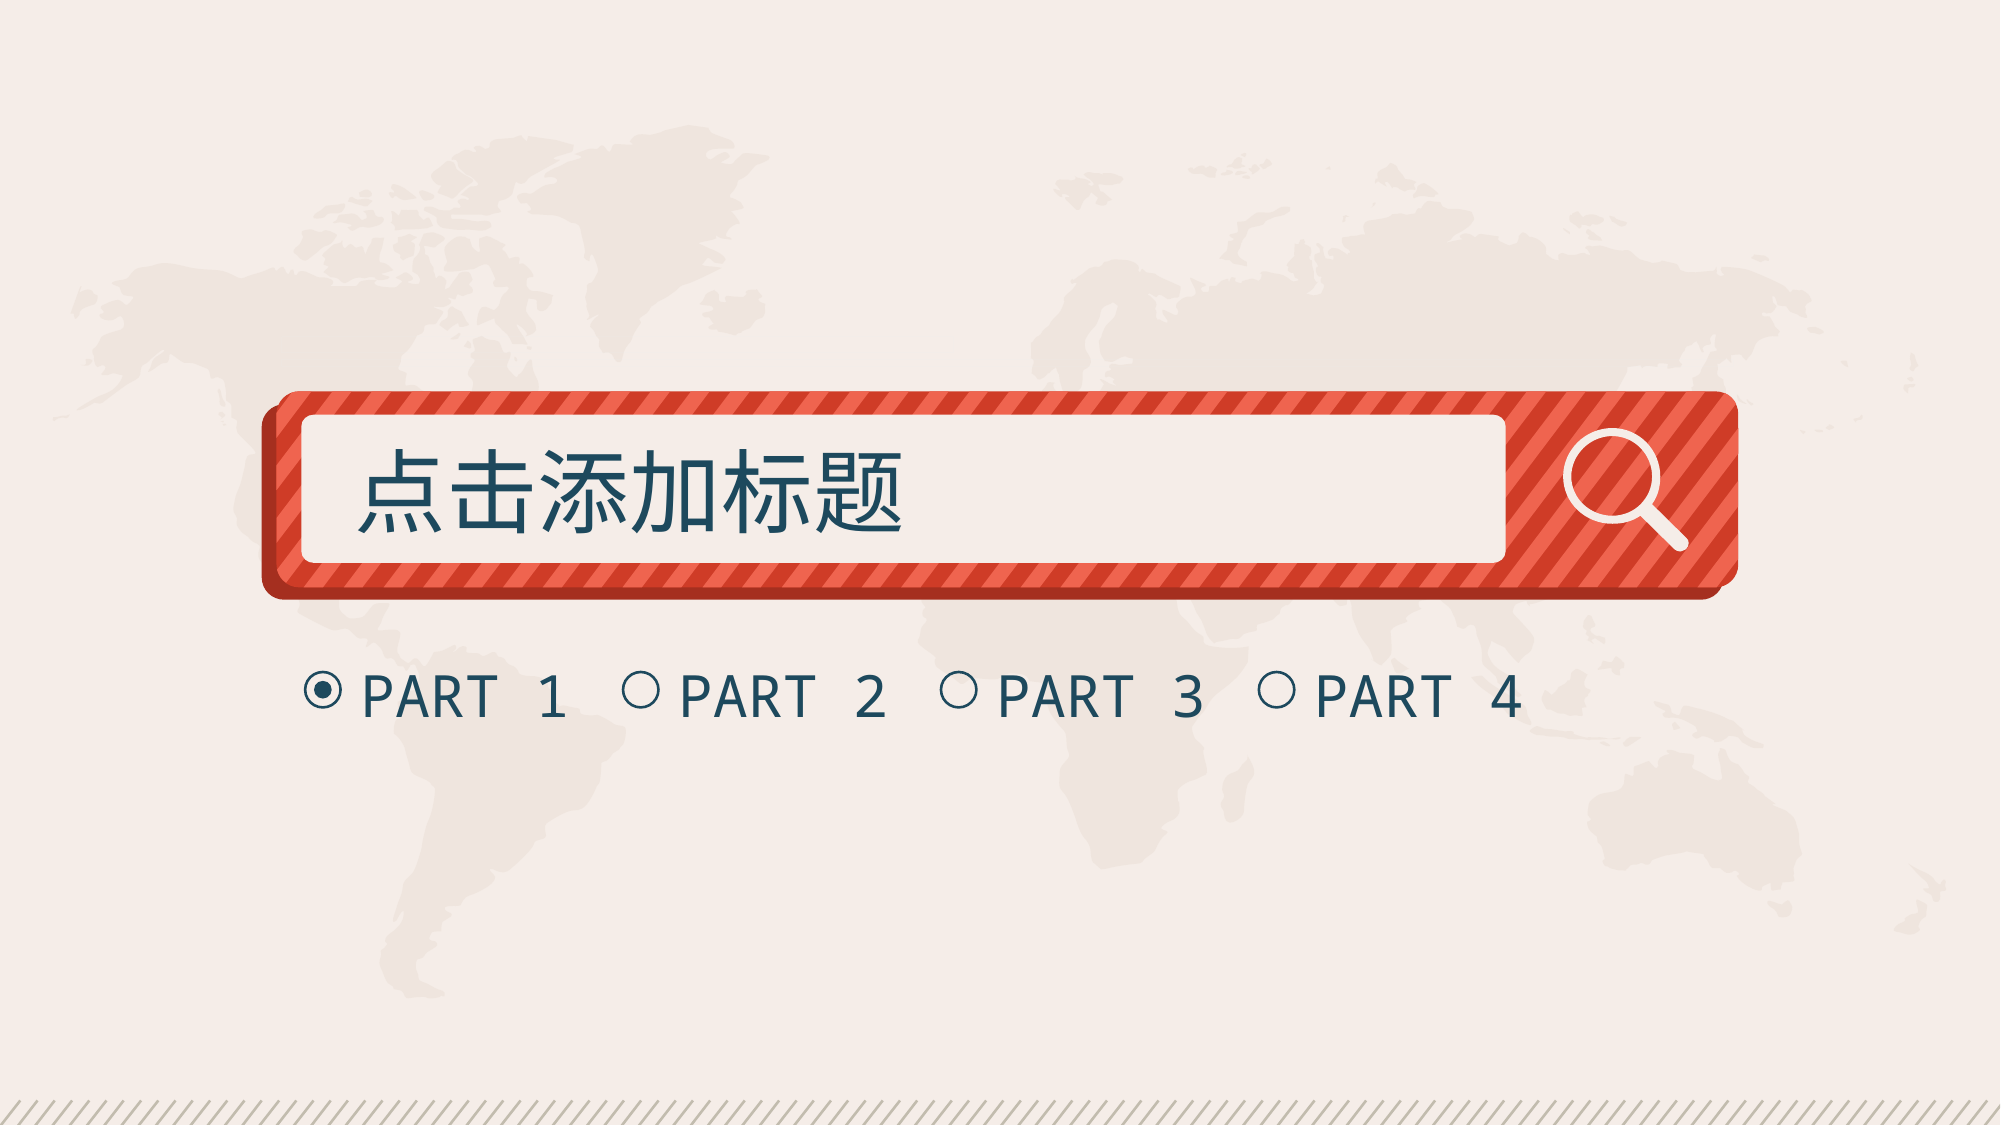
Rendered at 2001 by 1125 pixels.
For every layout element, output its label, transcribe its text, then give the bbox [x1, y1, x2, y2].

text_box [921, 563, 958, 588]
text_box [455, 391, 491, 414]
text_box [1657, 480, 1739, 588]
text_box [1470, 391, 1507, 414]
text_box [1280, 563, 1317, 588]
text_box [654, 391, 690, 414]
text_box [1598, 391, 1645, 429]
text_box [535, 391, 571, 414]
text_box [933, 391, 969, 414]
text_box [841, 563, 879, 588]
text_box [1583, 441, 1641, 511]
text_box [1092, 391, 1128, 414]
text_box [1053, 391, 1088, 414]
text_box [682, 563, 720, 588]
text_box [961, 563, 998, 588]
text_box [343, 563, 381, 588]
text_box [1430, 391, 1467, 414]
text_box [1398, 563, 1436, 588]
text_box [1678, 507, 1739, 588]
text_box [1618, 534, 1669, 588]
text_box [483, 563, 520, 588]
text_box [941, 652, 1258, 738]
text_box [1259, 563, 1298, 588]
text_box [582, 563, 621, 588]
text_box [383, 563, 422, 588]
text_box [1252, 391, 1287, 414]
text_box [276, 391, 312, 438]
text_box [722, 563, 759, 588]
text_box [1618, 391, 1666, 433]
text_box [901, 563, 939, 588]
text_box [861, 563, 899, 588]
text_box [881, 563, 918, 588]
text_box [363, 563, 401, 588]
text_box [854, 391, 889, 414]
text_box [1001, 563, 1038, 588]
text_box [563, 563, 600, 588]
text_box [276, 513, 301, 570]
text_box [662, 563, 700, 588]
text_box [1339, 563, 1377, 588]
text_box [813, 391, 849, 414]
text_box [1013, 391, 1049, 414]
text_box [1151, 391, 1188, 414]
text_box [376, 391, 411, 414]
text_box [1160, 563, 1197, 588]
text_box [1291, 391, 1327, 414]
text_box [277, 538, 304, 583]
text_box [1595, 450, 1650, 515]
text_box [1080, 563, 1118, 588]
text_box [1658, 404, 1739, 519]
text_box [1636, 391, 1686, 442]
text_box [1200, 563, 1237, 588]
text_box [336, 391, 371, 414]
text_box [1418, 563, 1457, 588]
text_box [1072, 391, 1108, 414]
text_box [1506, 391, 1626, 550]
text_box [623, 652, 941, 738]
text_box [1191, 391, 1228, 414]
text_box [1613, 467, 1652, 515]
text_box [981, 563, 1019, 588]
text_box [1041, 563, 1078, 588]
text_box [1506, 391, 1606, 523]
text_box [276, 432, 301, 491]
text_box [1231, 391, 1268, 414]
text_box [1100, 563, 1138, 588]
text_box [893, 391, 929, 414]
text_box [734, 391, 769, 414]
text_box [1239, 563, 1277, 588]
text_box [495, 391, 531, 414]
text_box [502, 563, 541, 588]
text_box [1359, 563, 1396, 588]
text_box [872, 391, 910, 414]
text_box [315, 391, 352, 414]
text_box [1518, 510, 1589, 588]
text_box [622, 563, 661, 588]
text_box [1491, 391, 1526, 420]
text_box [1459, 563, 1497, 588]
text_box [1506, 391, 1586, 498]
text_box [1572, 437, 1611, 487]
text_box [1681, 454, 1739, 544]
text_box [615, 391, 650, 414]
text_box [802, 563, 839, 588]
text_box [694, 391, 730, 414]
text_box [1577, 517, 1646, 588]
text_box [1411, 391, 1447, 414]
text_box [1563, 428, 1689, 552]
text_box [1179, 563, 1218, 588]
text_box [1060, 563, 1098, 588]
text_box [554, 391, 591, 414]
text_box [1212, 391, 1247, 414]
text_box [1350, 391, 1388, 414]
text_box [434, 391, 471, 414]
text_box [1558, 523, 1625, 588]
text_box [301, 414, 1506, 563]
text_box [305, 652, 623, 738]
text_box [1311, 391, 1347, 414]
text_box [1132, 391, 1168, 414]
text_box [1258, 652, 1582, 738]
text_box [443, 563, 481, 588]
text_box [514, 391, 551, 414]
text_box [952, 391, 989, 414]
text_box [774, 391, 810, 414]
text_box [415, 391, 451, 414]
text_box [395, 391, 432, 414]
text_box [633, 391, 671, 414]
text_box [0, 0, 1218, 1104]
text_box [1120, 563, 1157, 588]
text_box [1270, 391, 1308, 414]
text_box [474, 391, 512, 414]
text_box [972, 391, 1008, 414]
text_box [1638, 545, 1684, 588]
text_box [1647, 391, 1706, 456]
text_box [463, 563, 501, 588]
text_box [1020, 563, 1059, 588]
text_box [261, 405, 1722, 600]
text_box [912, 391, 949, 414]
text_box [575, 391, 610, 414]
text_box [821, 563, 859, 588]
text_box [1697, 533, 1739, 588]
text_box [1390, 391, 1427, 414]
text_box [673, 391, 710, 414]
text_box [1439, 563, 1476, 588]
text_box [1379, 563, 1417, 588]
text_box [833, 391, 870, 414]
text_box [1032, 391, 1069, 414]
text_box [753, 391, 790, 414]
text_box [1371, 391, 1407, 414]
text_box [594, 391, 631, 414]
text_box [742, 563, 780, 588]
text_box [1172, 391, 1208, 414]
text_box [523, 563, 560, 588]
text_box [542, 563, 581, 588]
text_box [404, 563, 440, 588]
text_box [354, 391, 392, 414]
text_box [781, 563, 820, 588]
text_box [324, 563, 361, 588]
text_box [643, 563, 679, 588]
text_box [1220, 563, 1258, 588]
text_box [276, 485, 301, 543]
text_box 点击添加标题 [339, 427, 1494, 552]
text_box [1653, 392, 1737, 509]
text_box [793, 391, 830, 414]
text_box [1669, 427, 1739, 531]
text_box [702, 563, 740, 588]
text_box [276, 460, 301, 517]
text_box [1331, 391, 1367, 414]
text_box [1140, 563, 1178, 588]
text_box [713, 391, 750, 414]
text_box [1498, 496, 1576, 588]
text_box [1505, 391, 1547, 445]
text_box [1111, 391, 1149, 414]
text_box [992, 391, 1029, 414]
text_box [1479, 476, 1566, 588]
text_box [1657, 391, 1724, 476]
text_box [1538, 519, 1606, 588]
text_box [761, 563, 799, 588]
text_box [423, 563, 461, 588]
text_box [602, 563, 640, 588]
text_box [940, 563, 979, 588]
text_box [1299, 563, 1337, 588]
text_box [1451, 391, 1486, 414]
text_box [1319, 563, 1357, 588]
text_box [1574, 437, 1629, 502]
text_box [284, 560, 321, 588]
text_box [1598, 523, 1657, 588]
text_box [276, 391, 332, 464]
text_box [303, 563, 342, 588]
